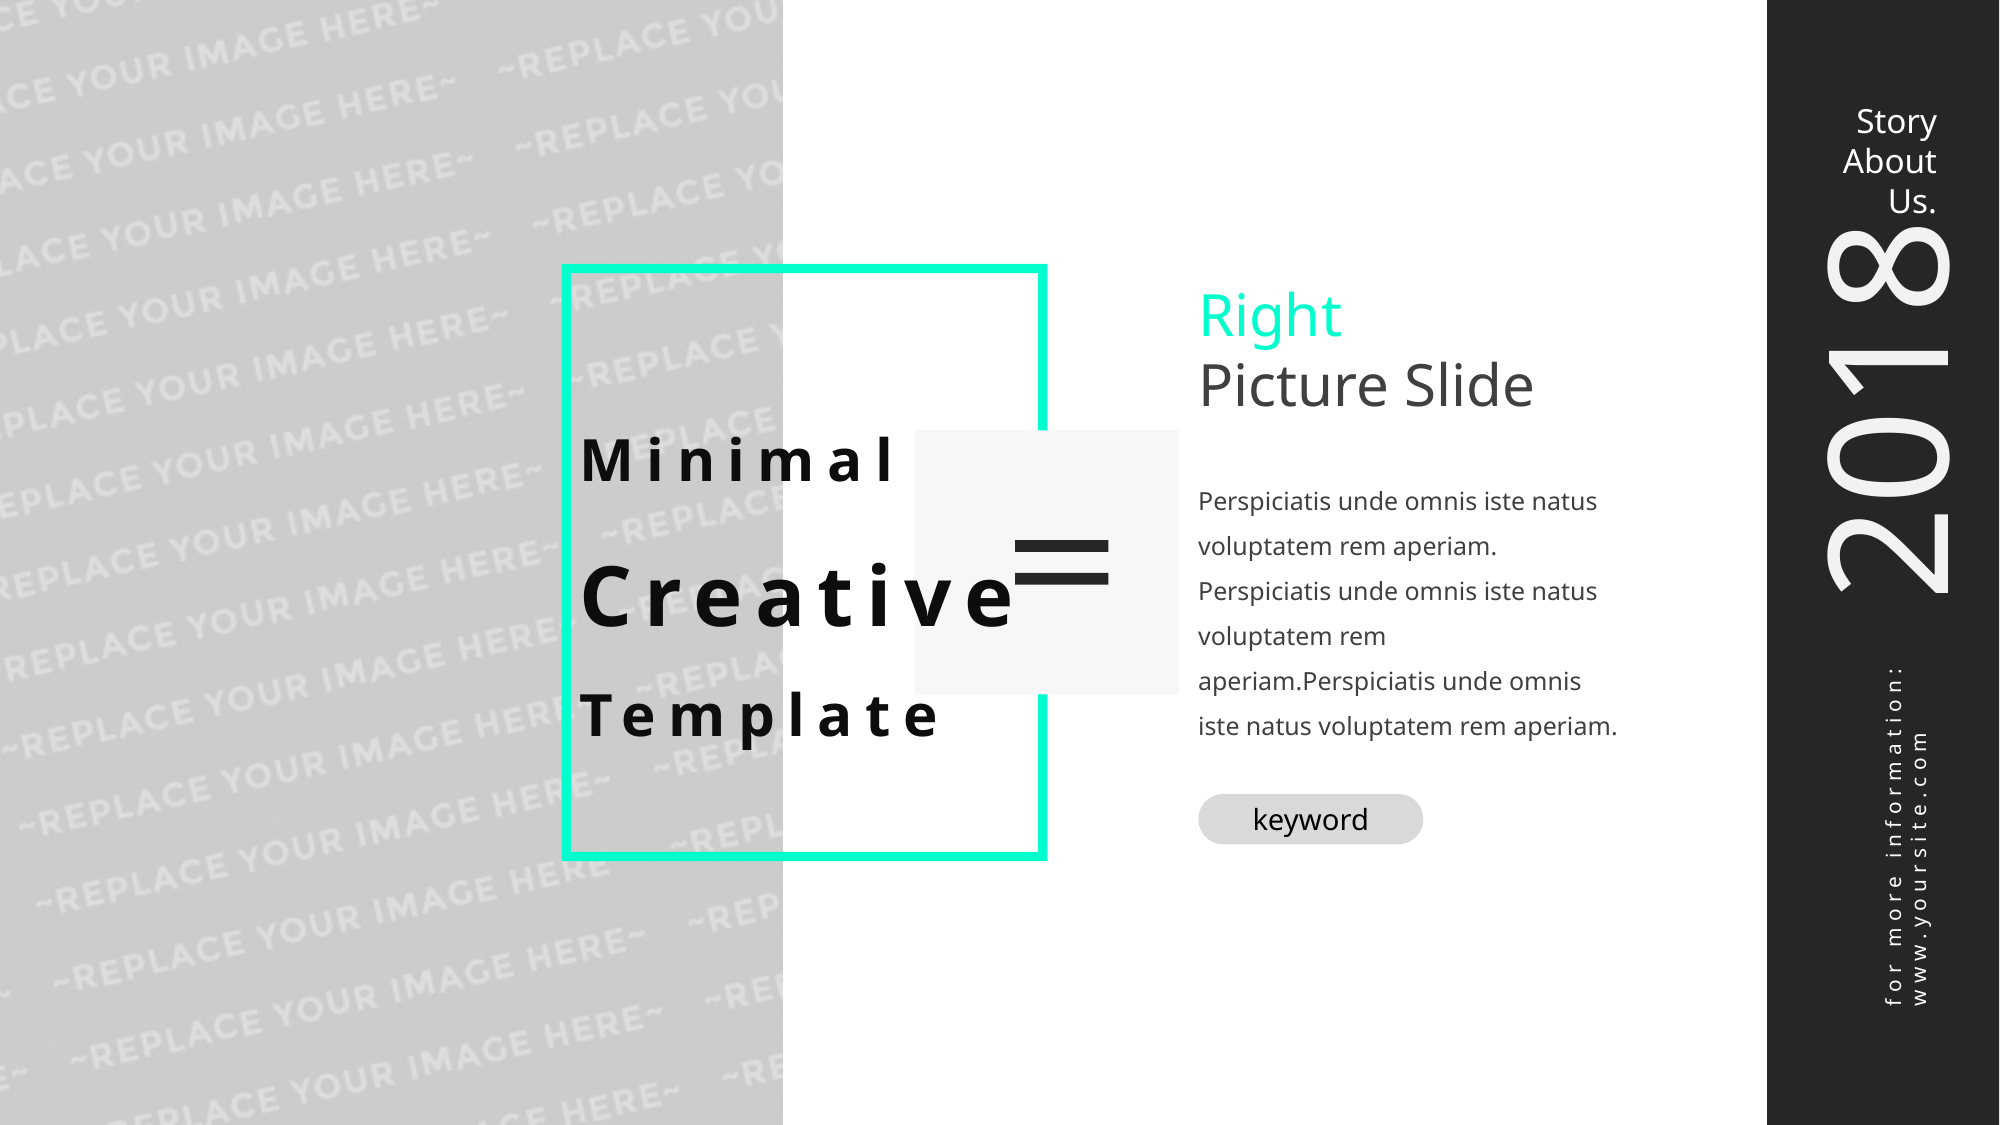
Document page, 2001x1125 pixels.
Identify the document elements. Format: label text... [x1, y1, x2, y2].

text_box Perspiciatis unde omnis iste natus voluptatem rem aperiam. Perspiciatis unde omnis iste natus voluptatem rem aperiam.Perspiciatis unde omnis iste natus voluptatem rem aperiam. [1183, 463, 1636, 748]
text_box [561, 263, 1180, 862]
text_box keyword [1237, 793, 1385, 844]
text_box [1767, 0, 2000, 1125]
text_box [1197, 792, 1425, 846]
text_box Right Picture Slide [1183, 271, 1710, 426]
picture [0, 0, 783, 1125]
